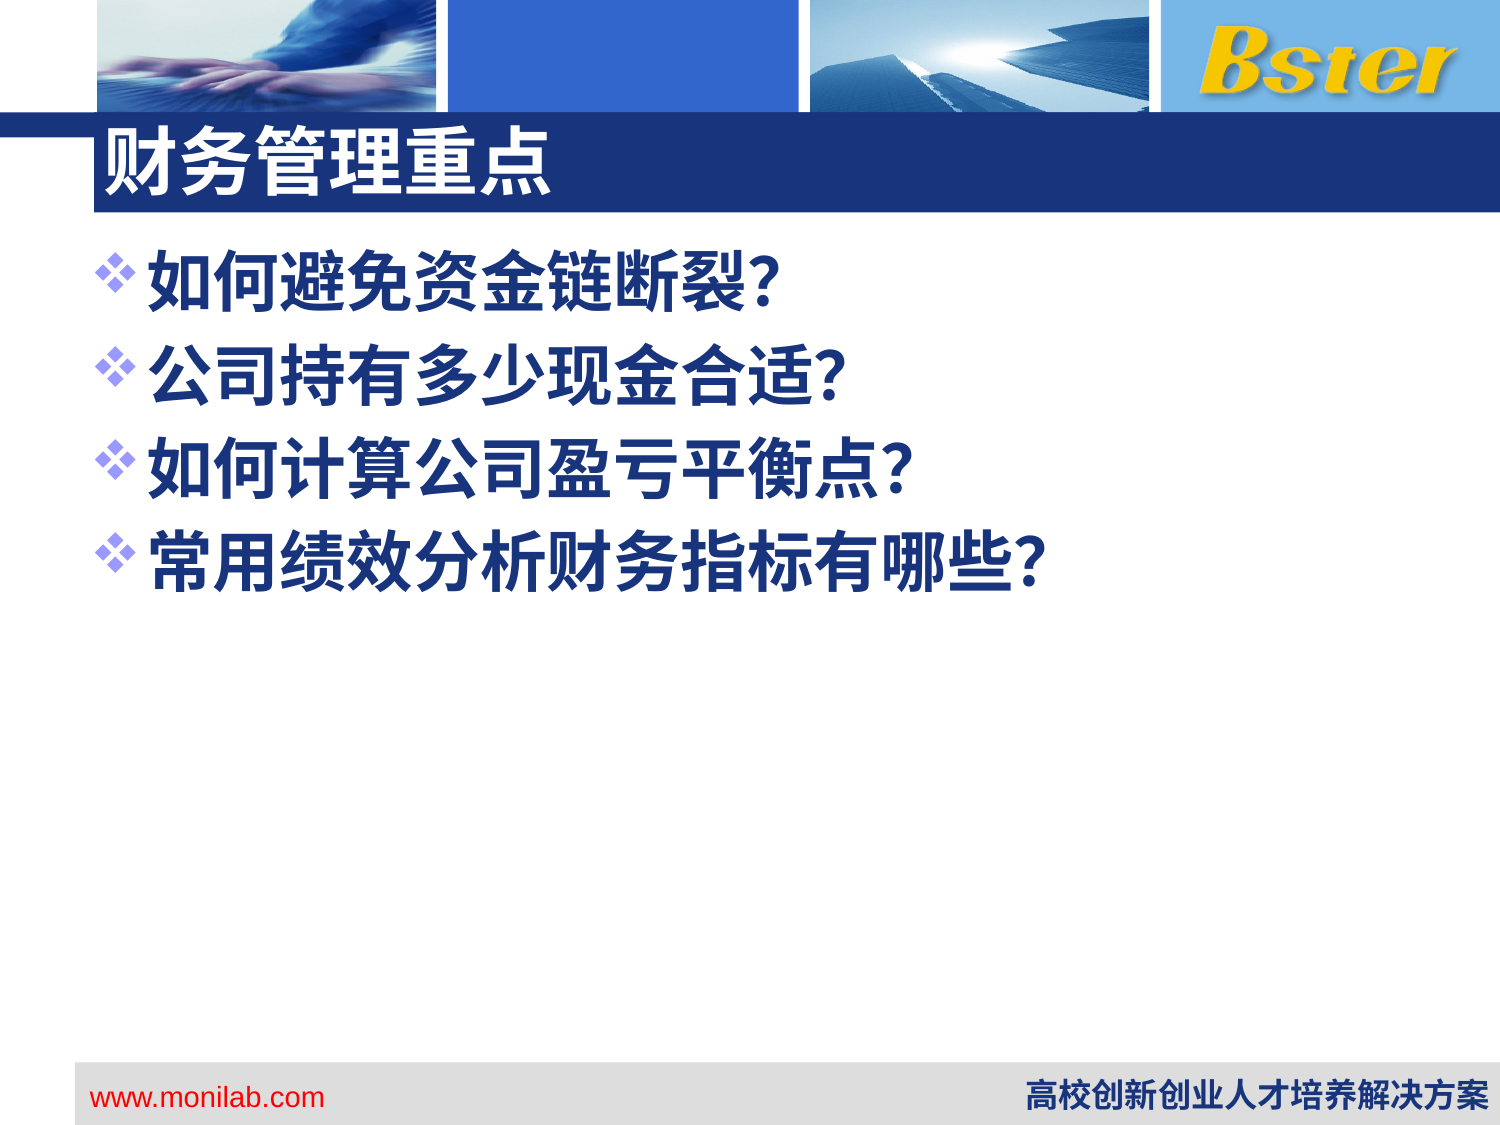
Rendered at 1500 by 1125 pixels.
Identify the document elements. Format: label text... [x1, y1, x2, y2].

picture [97, 0, 437, 112]
picture [1199, 26, 1458, 94]
picture [810, 0, 1150, 112]
title 财务管理重点 [88, 113, 1369, 206]
list 如何避免资金链断裂？ 公司持有多少现金合适？ 如何计算公司盈亏平衡点？ 常用绩效分析财务指标有哪些？ [74, 232, 1454, 1034]
